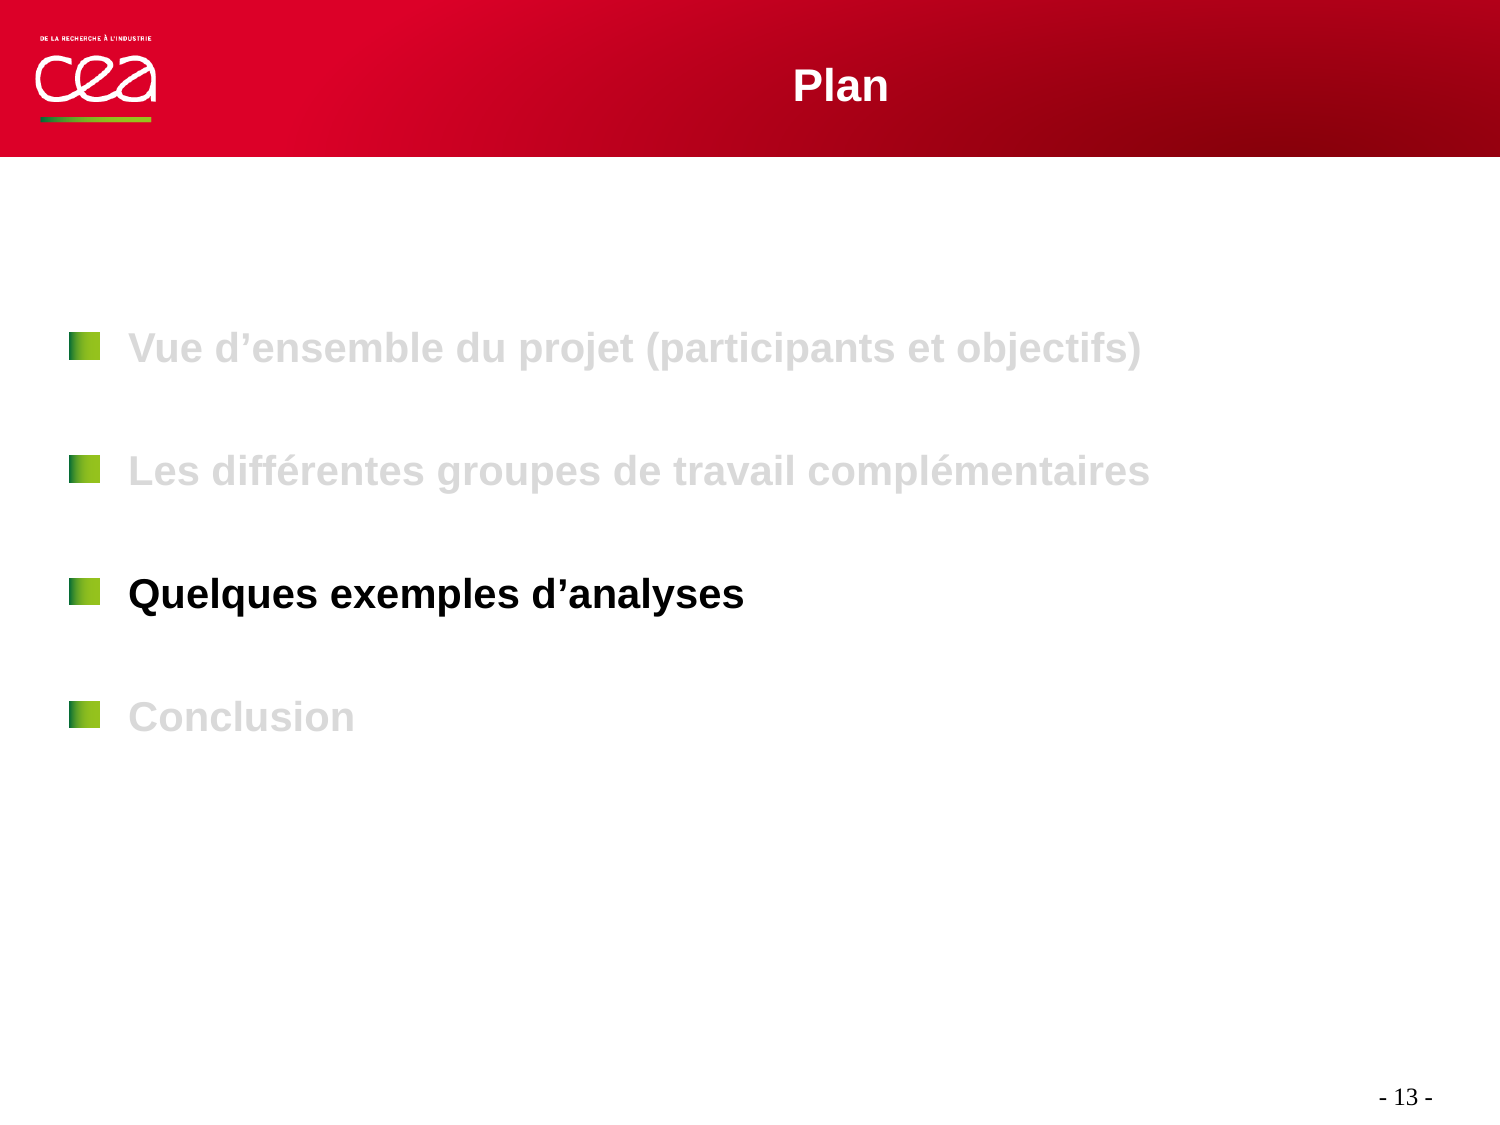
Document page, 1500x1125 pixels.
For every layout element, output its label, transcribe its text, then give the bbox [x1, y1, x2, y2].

picture [69, 332, 100, 360]
picture [69, 455, 100, 483]
picture [0, 0, 1500, 157]
picture [69, 701, 100, 728]
text_box Vue d’ensemble du projet (participants et objectifs) Les différentes groupes de travail complémentaires Quelques exemples d’analyses Conclusion [69, 207, 1409, 1022]
text_box P- 13 - [1367, 1072, 1500, 1118]
picture [69, 578, 100, 605]
title Plan [247, 8, 1435, 158]
